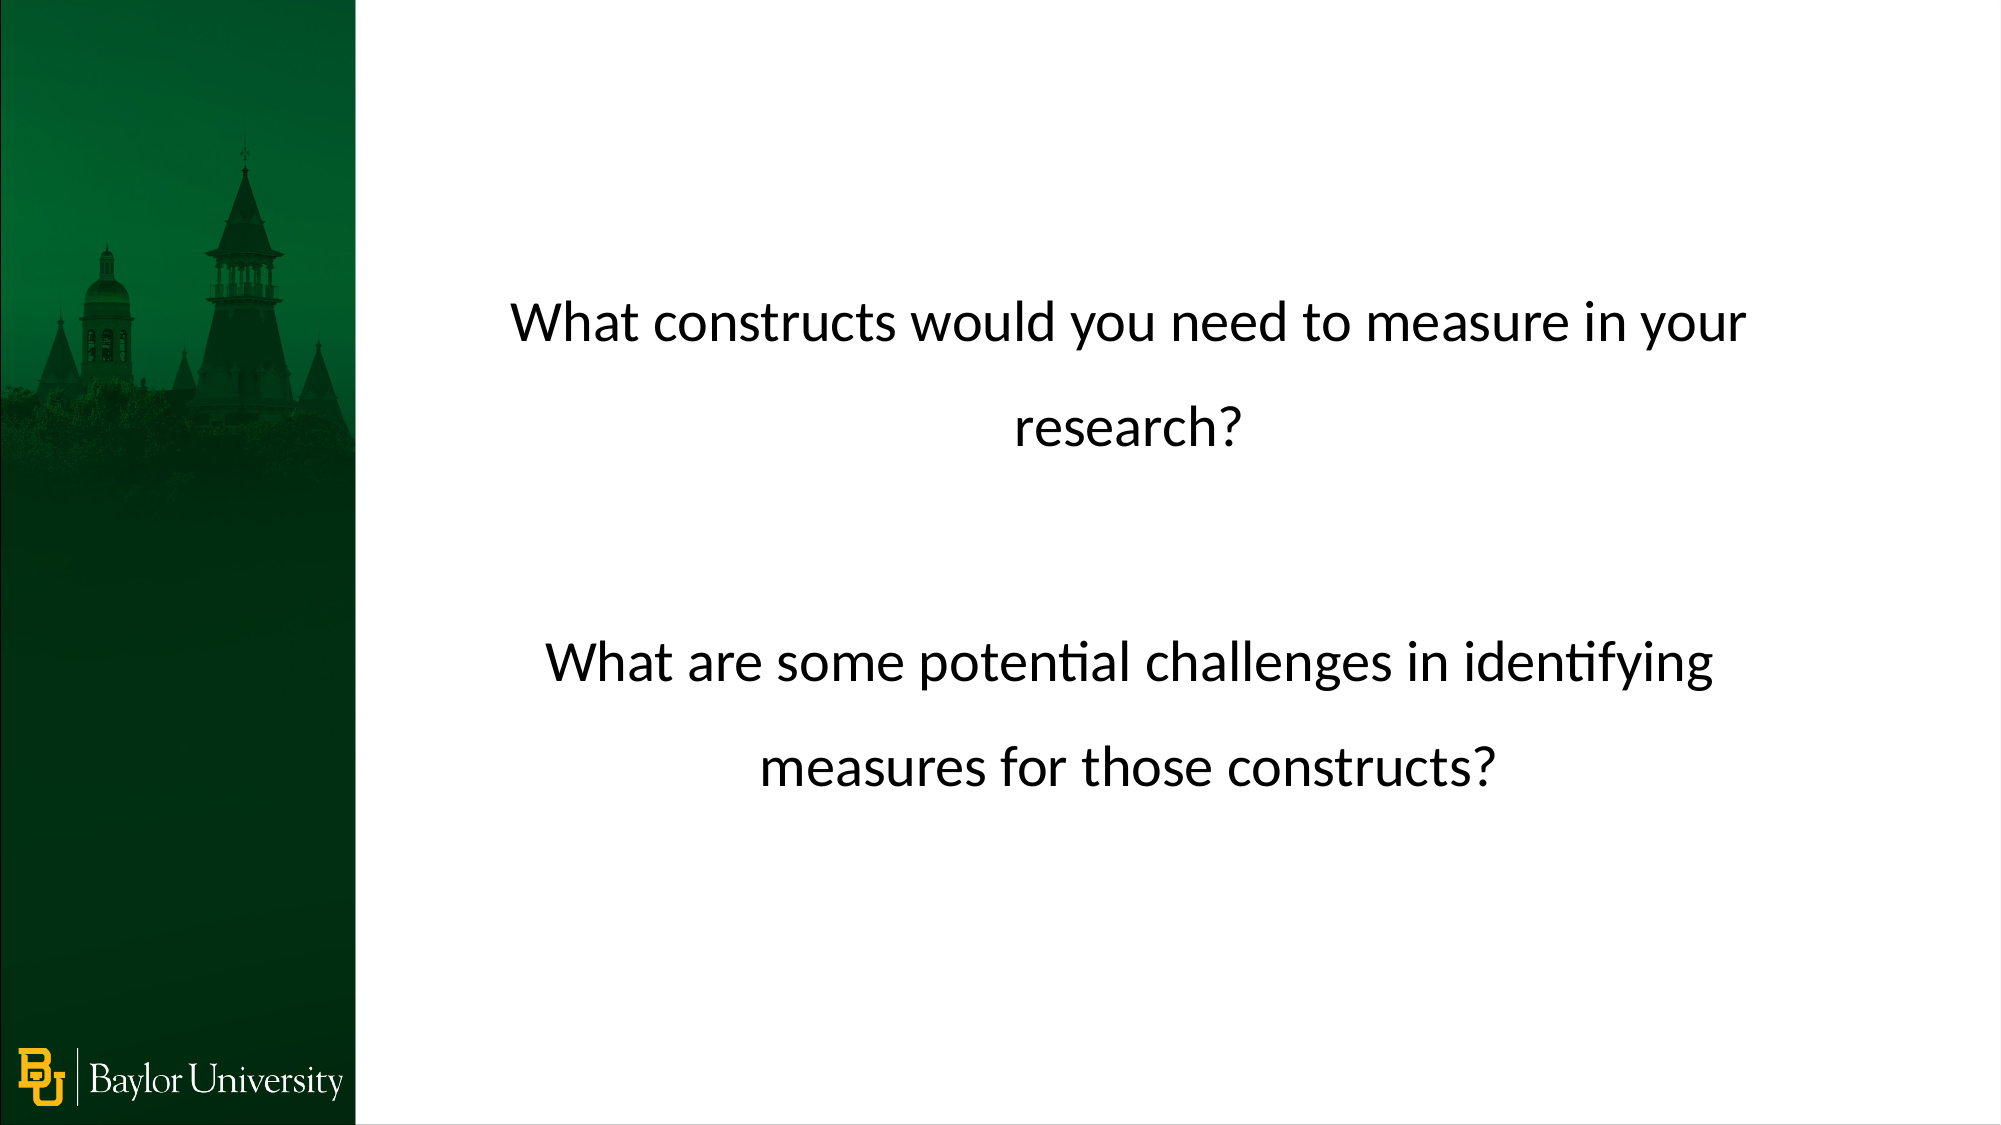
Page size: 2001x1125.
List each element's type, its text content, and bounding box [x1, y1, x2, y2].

text_box What constructs would you need to measure in your research? What are some potential challenges in identifying measures for those constructs? [433, 240, 1826, 806]
picture [0, 0, 2001, 1125]
